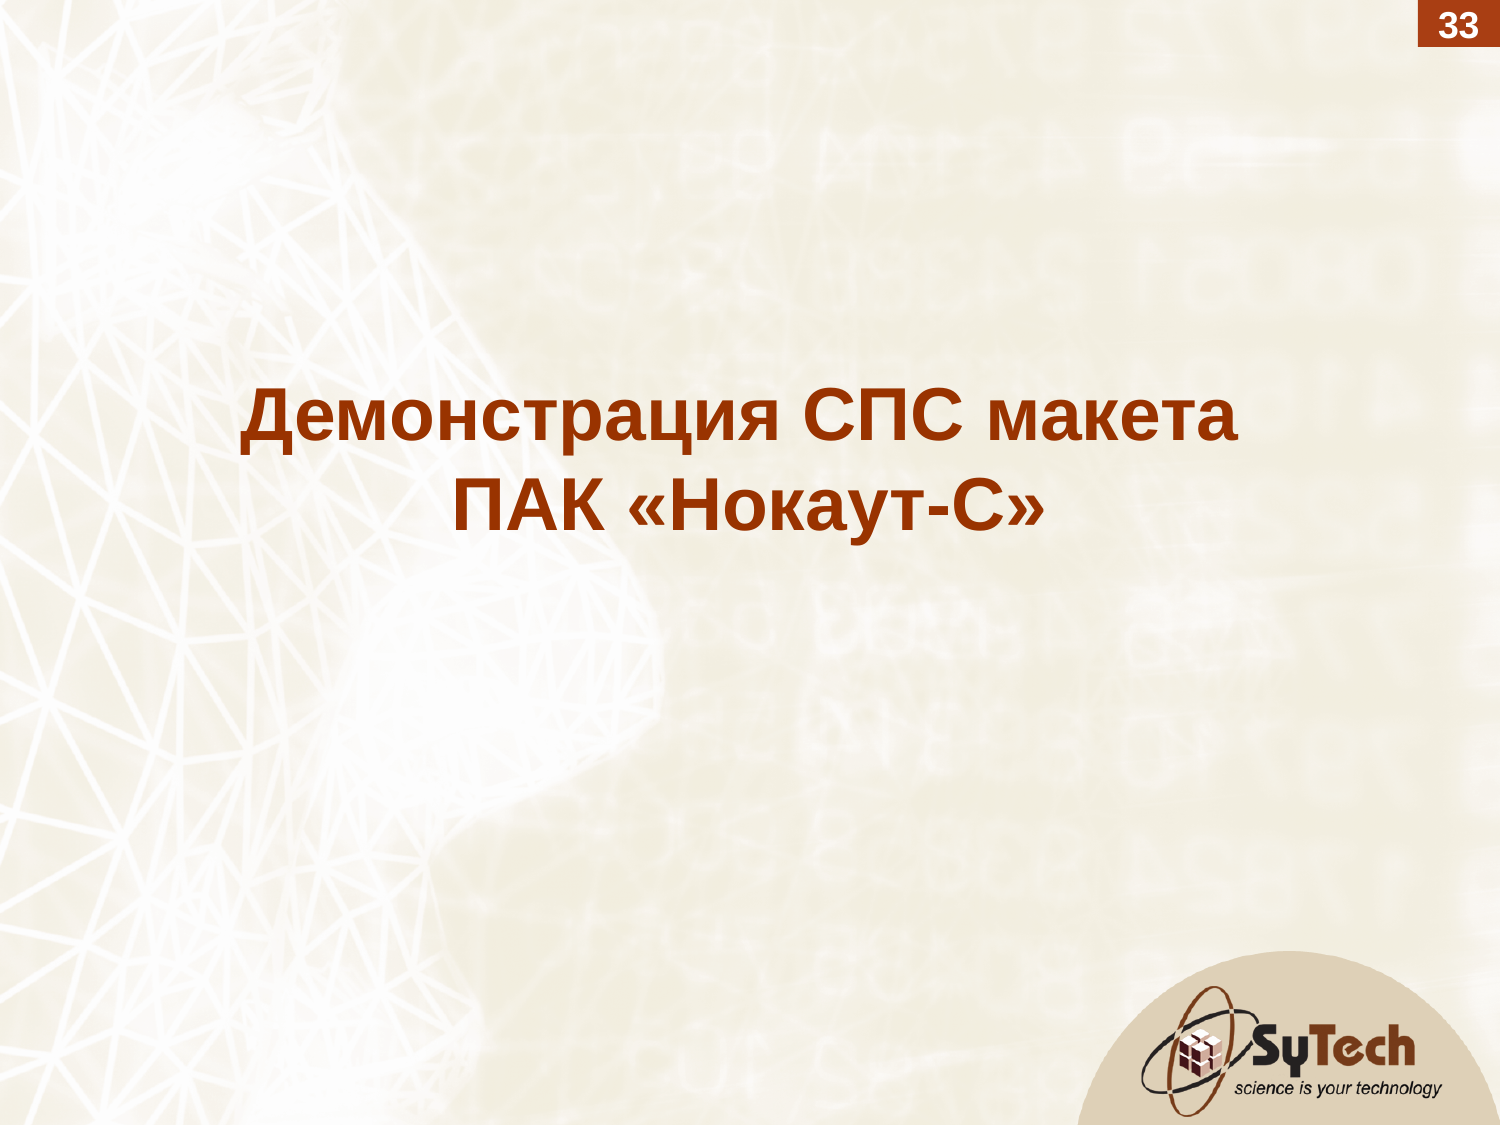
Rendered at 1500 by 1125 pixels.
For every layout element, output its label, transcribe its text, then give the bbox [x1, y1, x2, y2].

text_box 33 [1417, 0, 1500, 47]
text_box Демонстрация СПС макета ПАК «Нокаут-С» [64, 373, 1436, 537]
picture [0, 0, 1500, 1125]
